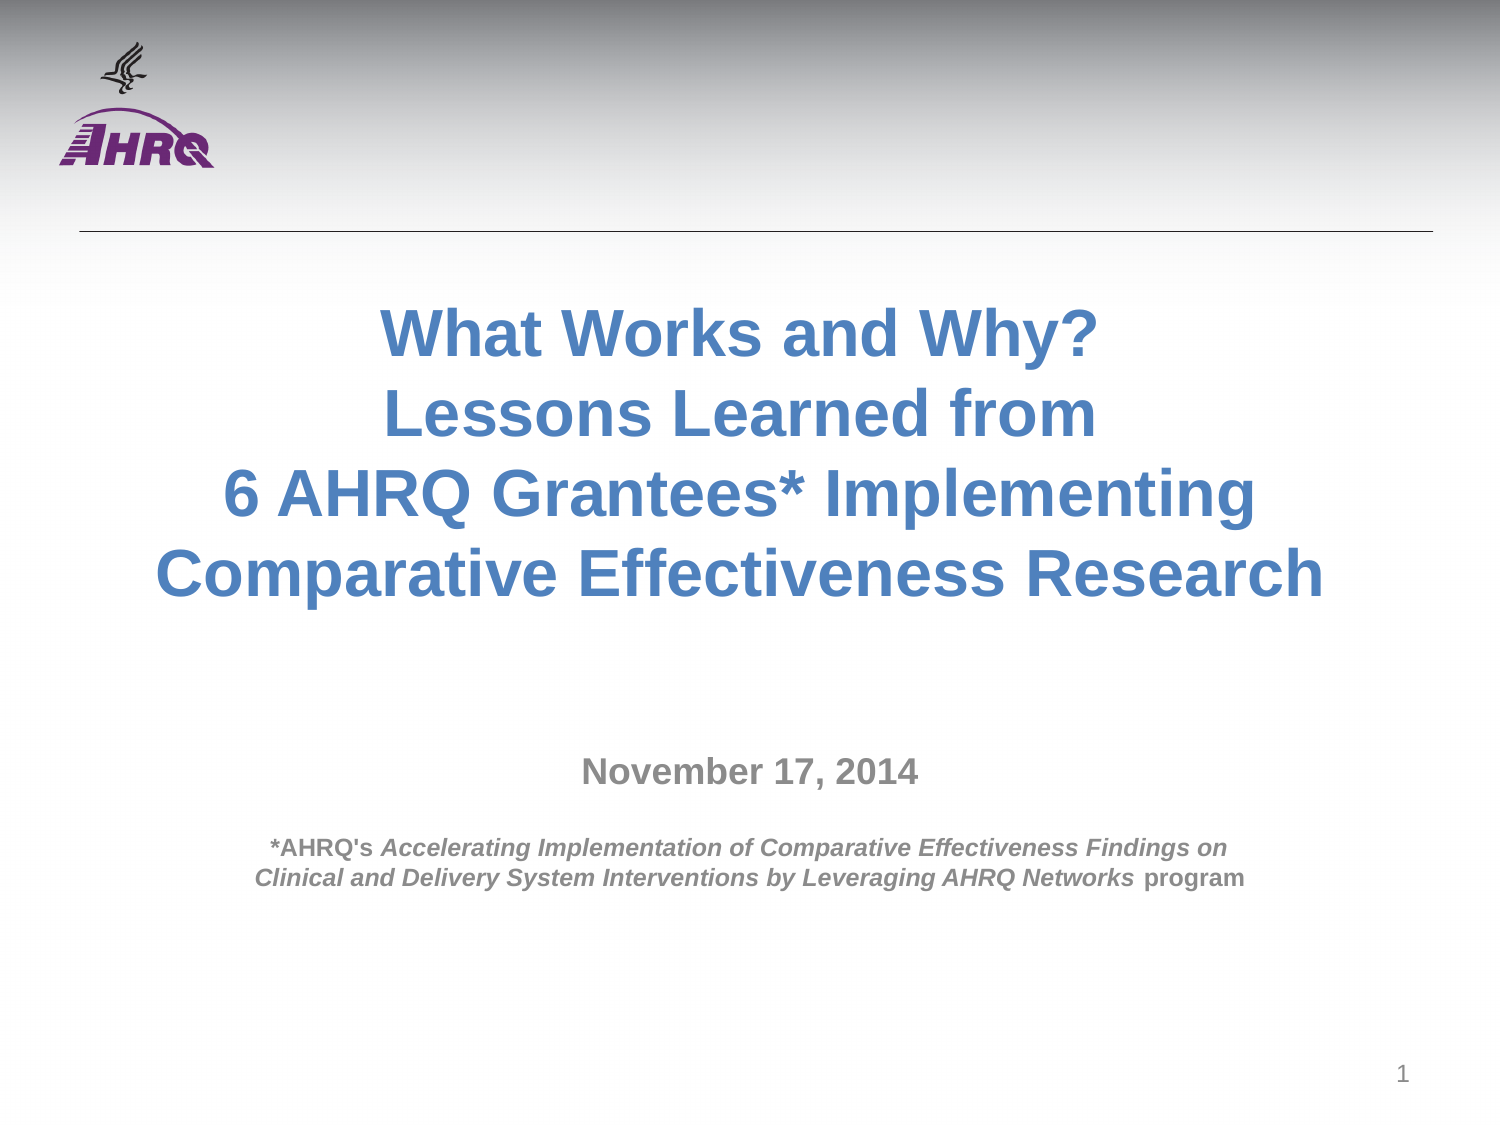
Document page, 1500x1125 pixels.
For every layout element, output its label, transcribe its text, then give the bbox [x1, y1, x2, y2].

picture [0, 0, 1500, 1125]
subtitle November 17, 2014 *AHRQ's Accelerating Implementation of Comparative Effectiveness Findings on Clinical and Delivery System Interventions by Leveraging AHRQ Networks program [225, 712, 1275, 925]
slide_number 1 [1074, 1042, 1425, 1103]
title What Works and Why? Lessons Learned from 6 AHRQ Grantees* Implementing Comparative Effectiveness Research [112, 299, 1388, 600]
